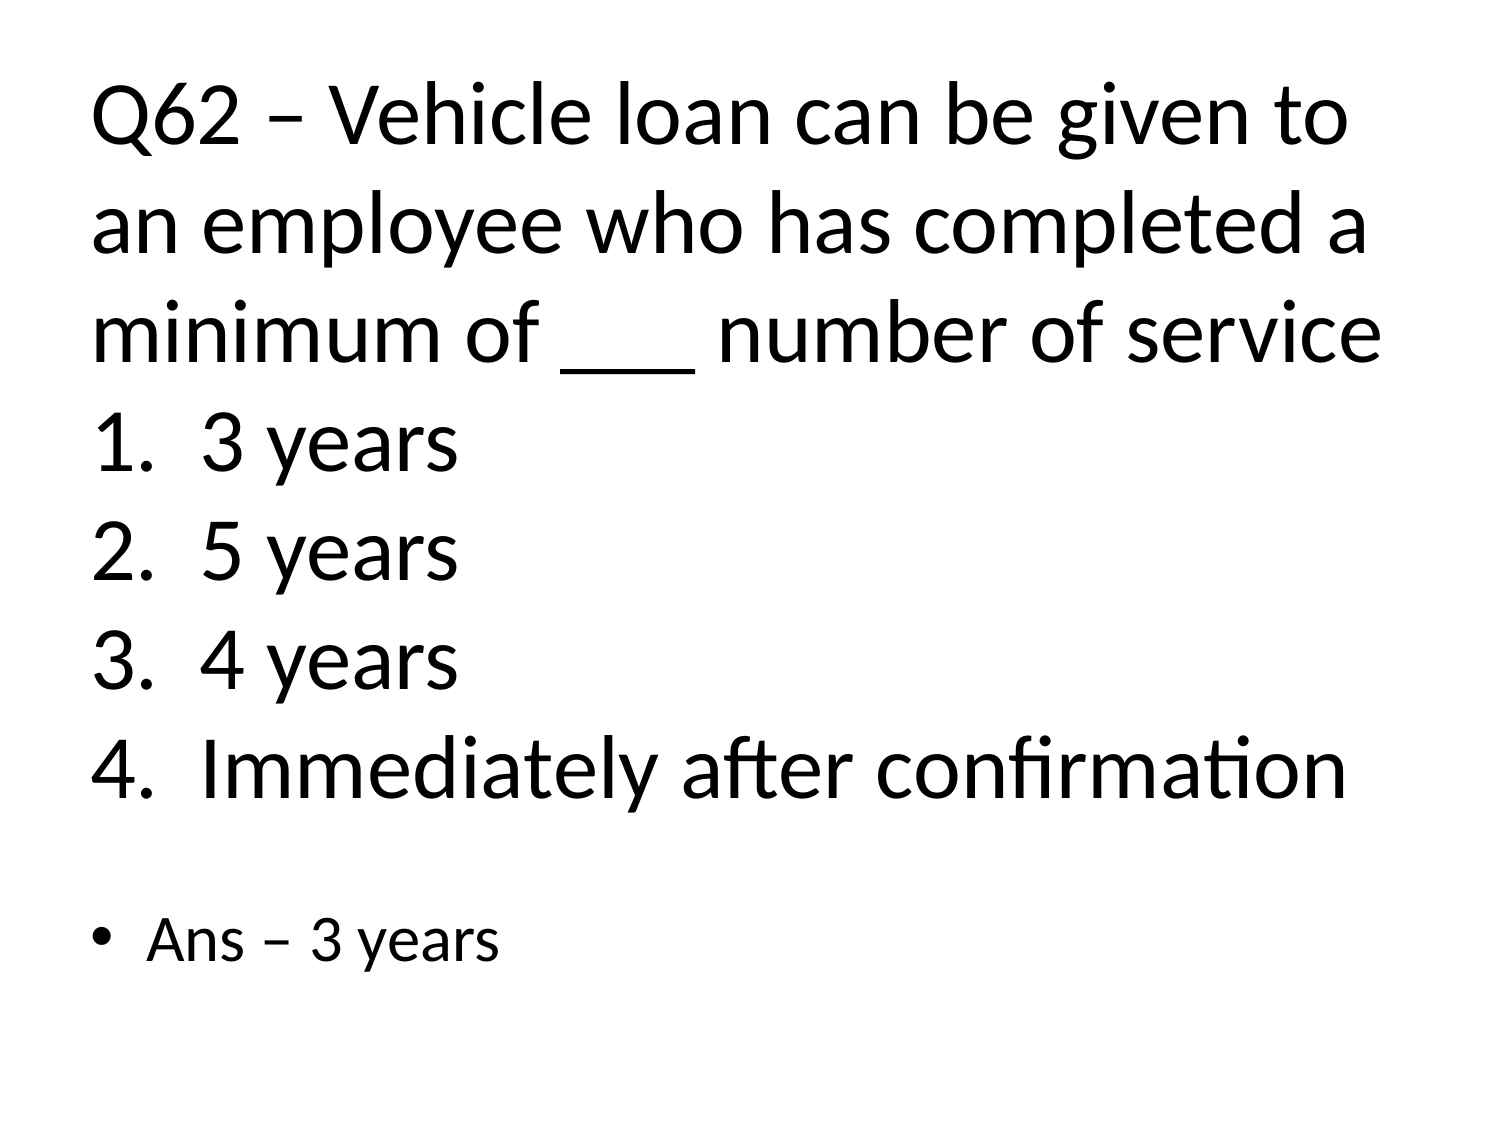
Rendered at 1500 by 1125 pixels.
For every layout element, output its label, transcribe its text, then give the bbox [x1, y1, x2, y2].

title Q62 – Vehicle loan can be given to an employee who has completed a minimum of ___ number of service 1. 3 years 2. 5 years 3. 4 years 4. Immediately after confirmation [75, 45, 1425, 825]
list Ans – 3 years [75, 887, 1425, 1005]
